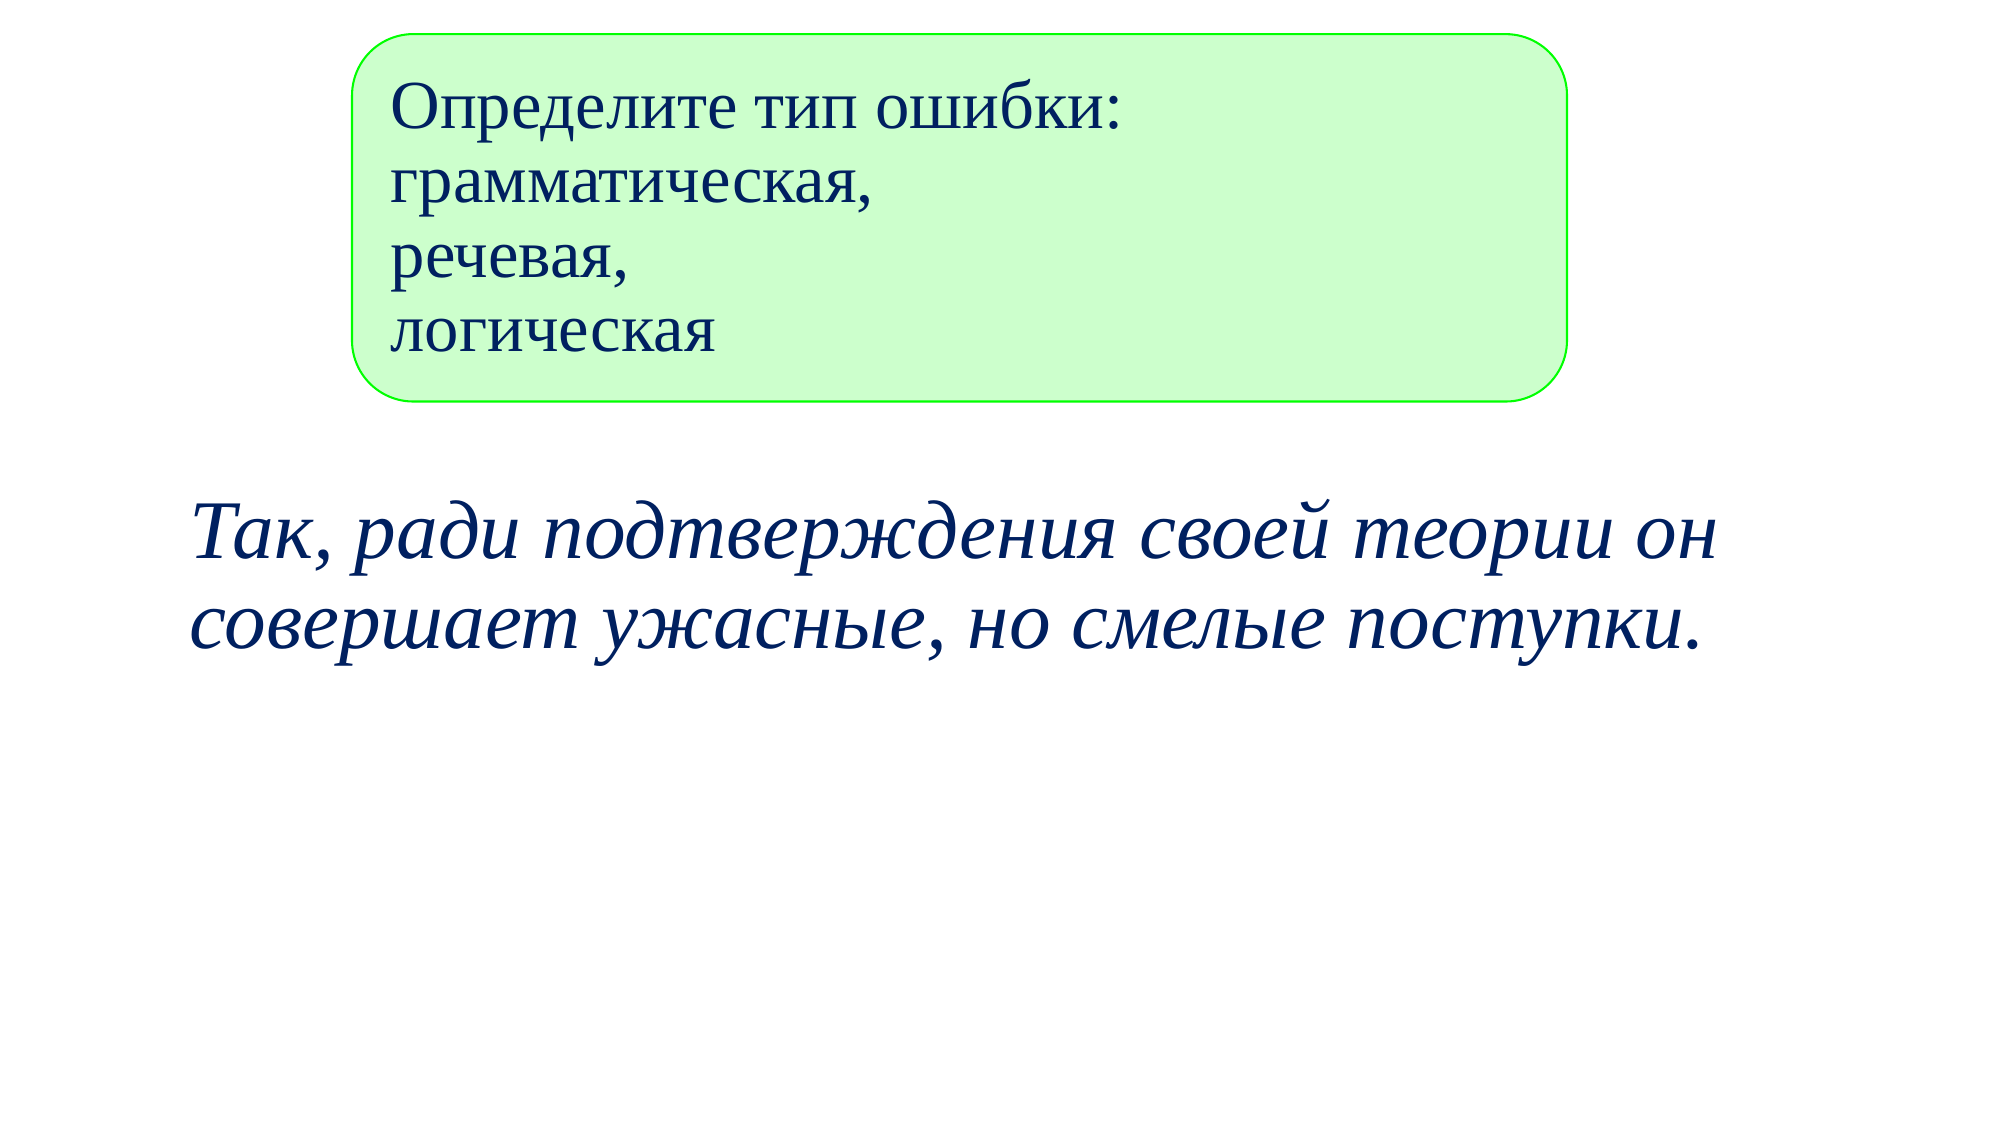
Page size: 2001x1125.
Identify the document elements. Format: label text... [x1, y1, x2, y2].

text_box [351, 34, 1568, 402]
text_box Так, ради подтверждения своей теории он совершает ужасные, но смелые поступки. [170, 479, 1888, 674]
